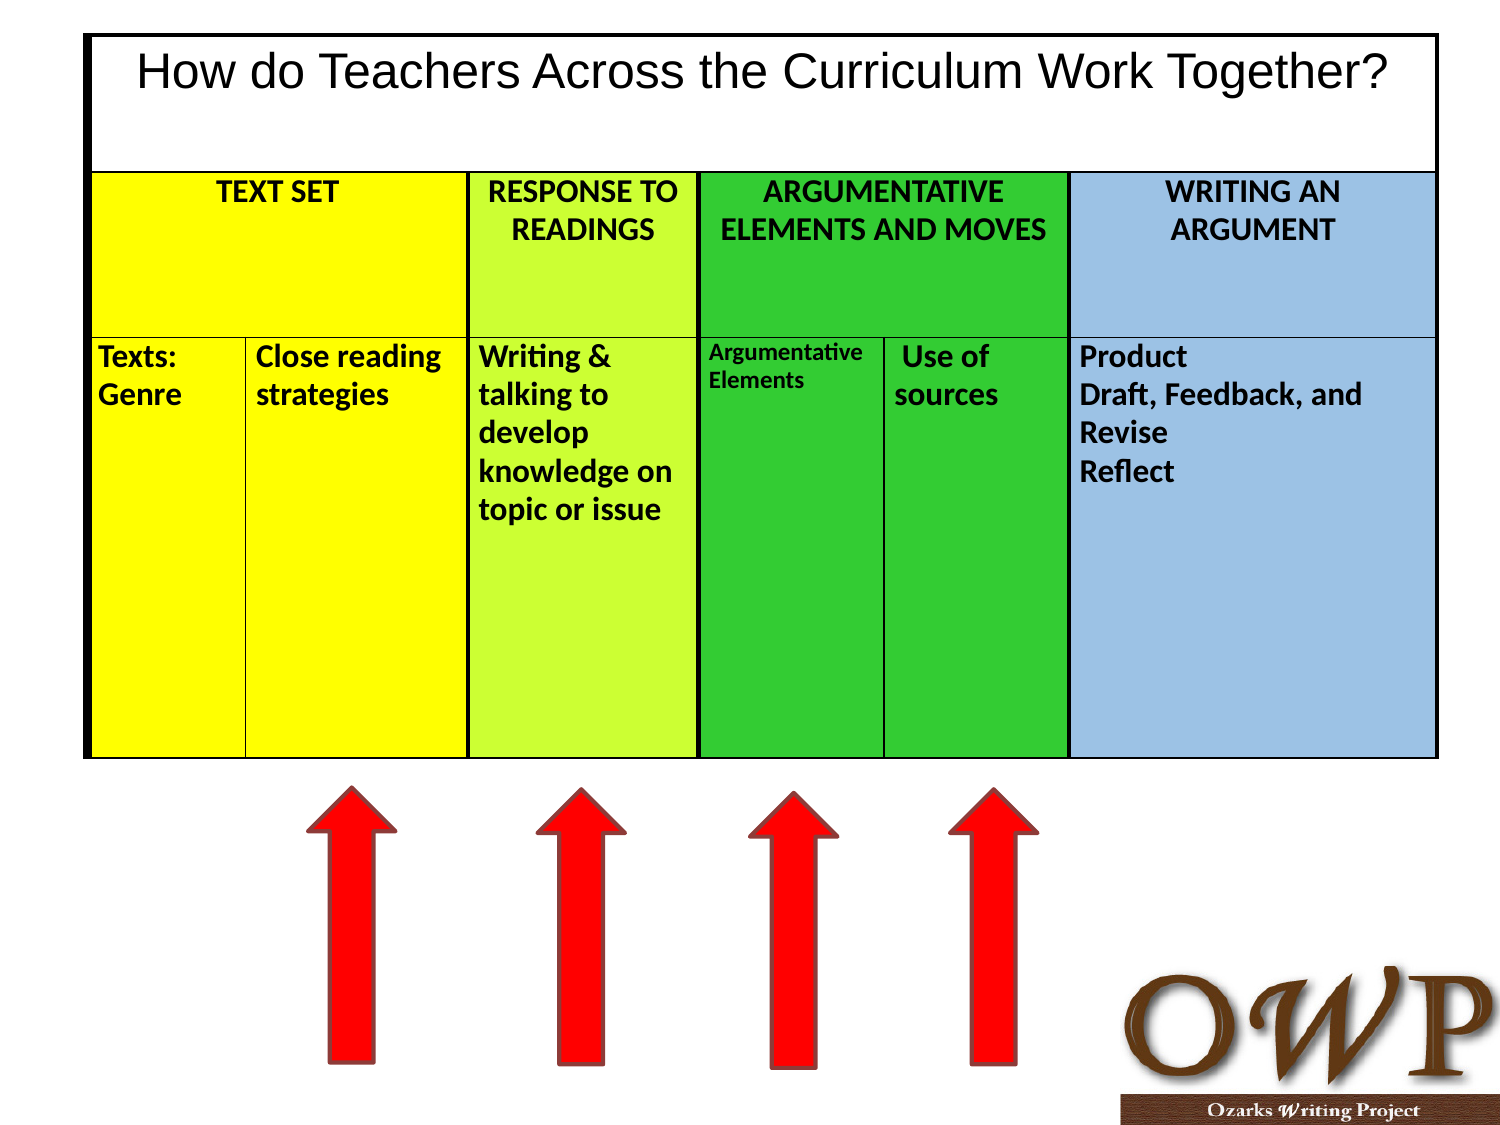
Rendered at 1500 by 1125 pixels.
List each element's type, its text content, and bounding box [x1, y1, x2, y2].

table_cell Writing & talking to develop knowledge on topic or issue [470, 338, 696, 757]
text_box [306, 785, 398, 1065]
table_cell WRITING AN ARGUMENT [1071, 173, 1435, 337]
text_box [535, 787, 627, 1067]
table_cell Close reading strategies [246, 338, 466, 757]
table_header How do Teachers Across the Curriculum Work Together? [92, 37, 1435, 171]
table_cell Argumentative Elements [701, 338, 883, 757]
table_cell Use of sources [885, 338, 1067, 757]
text_box [748, 790, 840, 1070]
table_cell TEXT SET [92, 173, 466, 337]
picture [1120, 957, 1500, 1125]
table_cell Texts: Genre [92, 338, 245, 757]
table_cell ARGUMENTATIVE ELEMENTS AND MOVES [701, 173, 1067, 337]
table_cell RESPONSE TO READINGS [470, 173, 696, 337]
table_cell Product Draft, Feedback, and Revise Reflect [1071, 338, 1435, 757]
text_box [948, 787, 1040, 1067]
